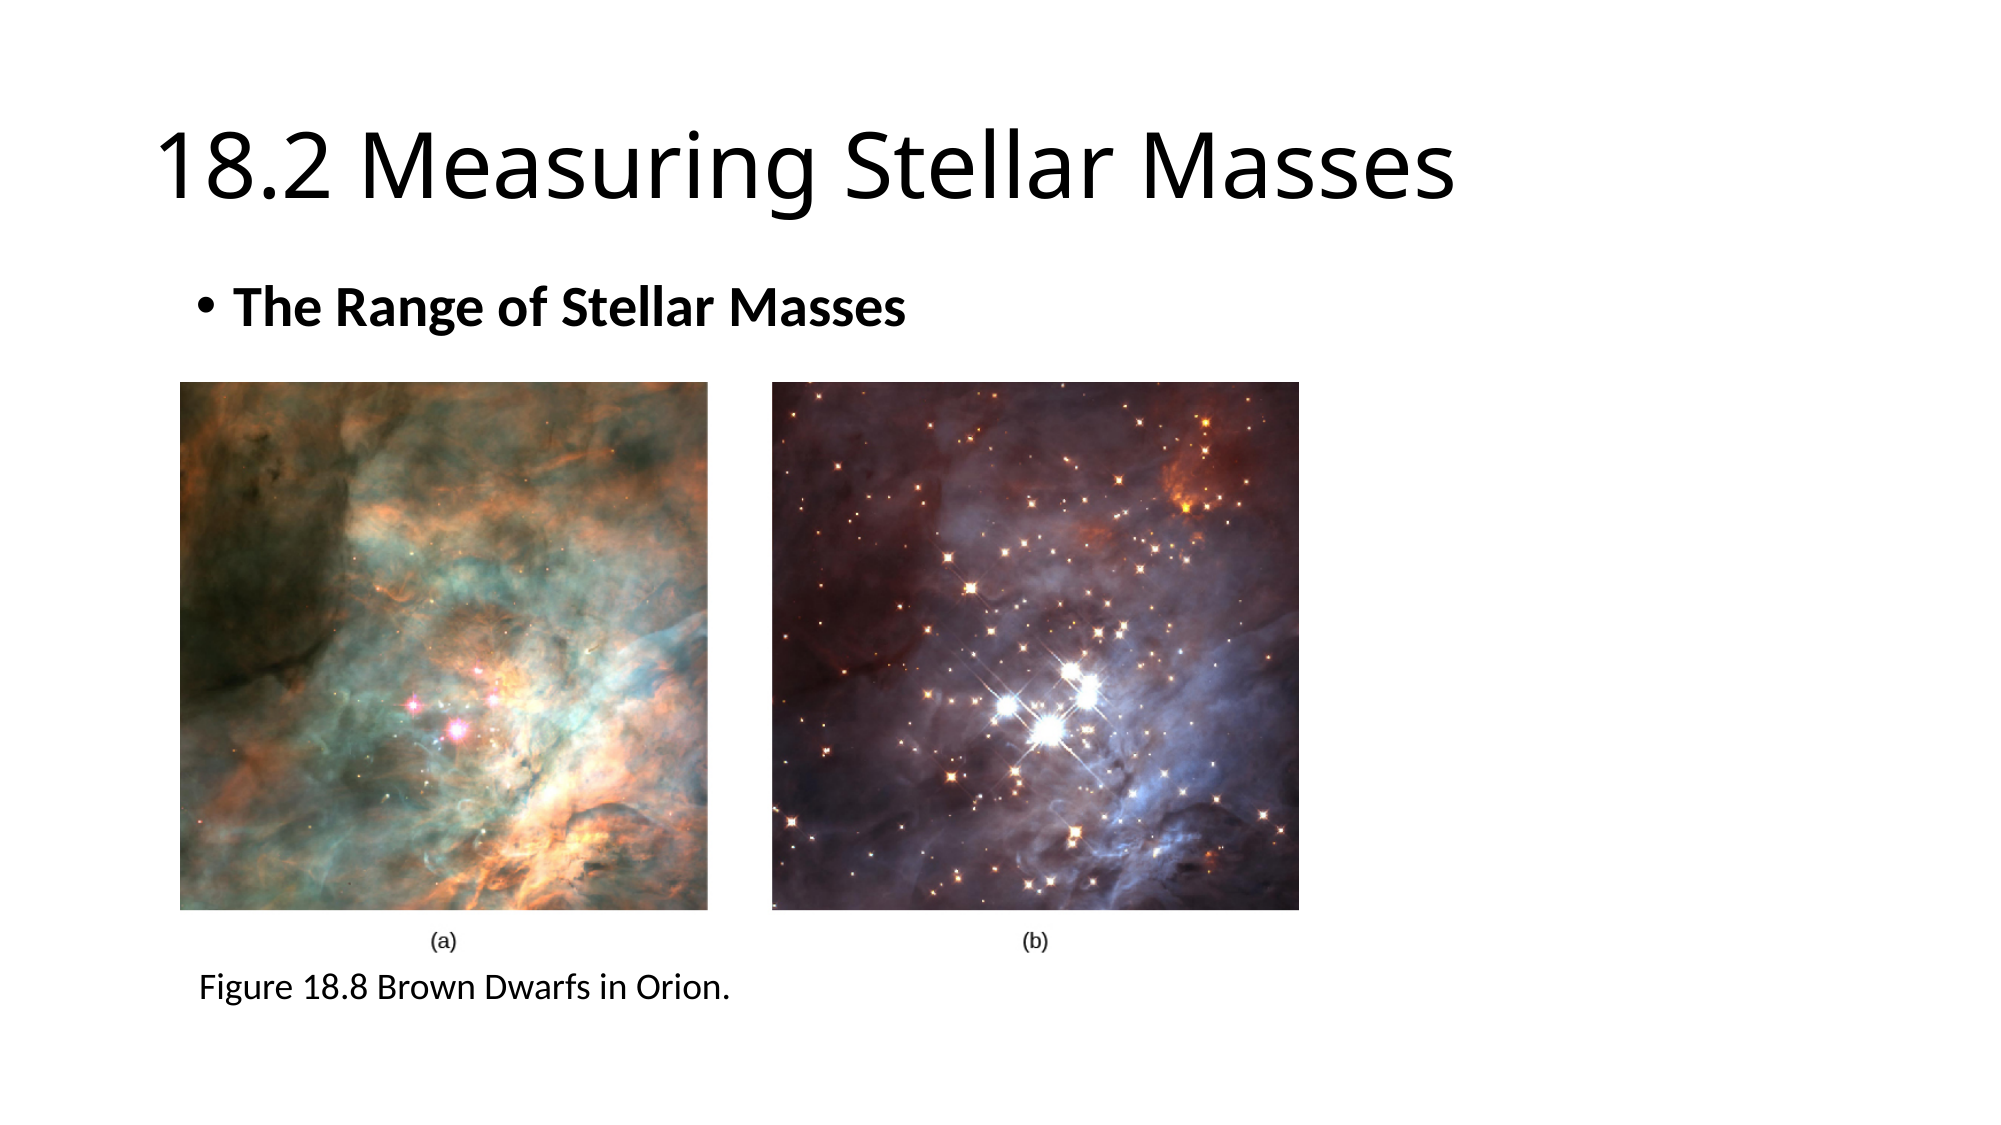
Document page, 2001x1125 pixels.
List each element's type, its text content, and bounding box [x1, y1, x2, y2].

picture [180, 382, 1299, 955]
list The Range of Stellar Masses [180, 268, 1906, 983]
text_box Figure 18.8 Brown Dwarfs in Orion. [184, 955, 747, 1015]
title 18.2 Measuring Stellar Masses [137, 59, 1863, 278]
